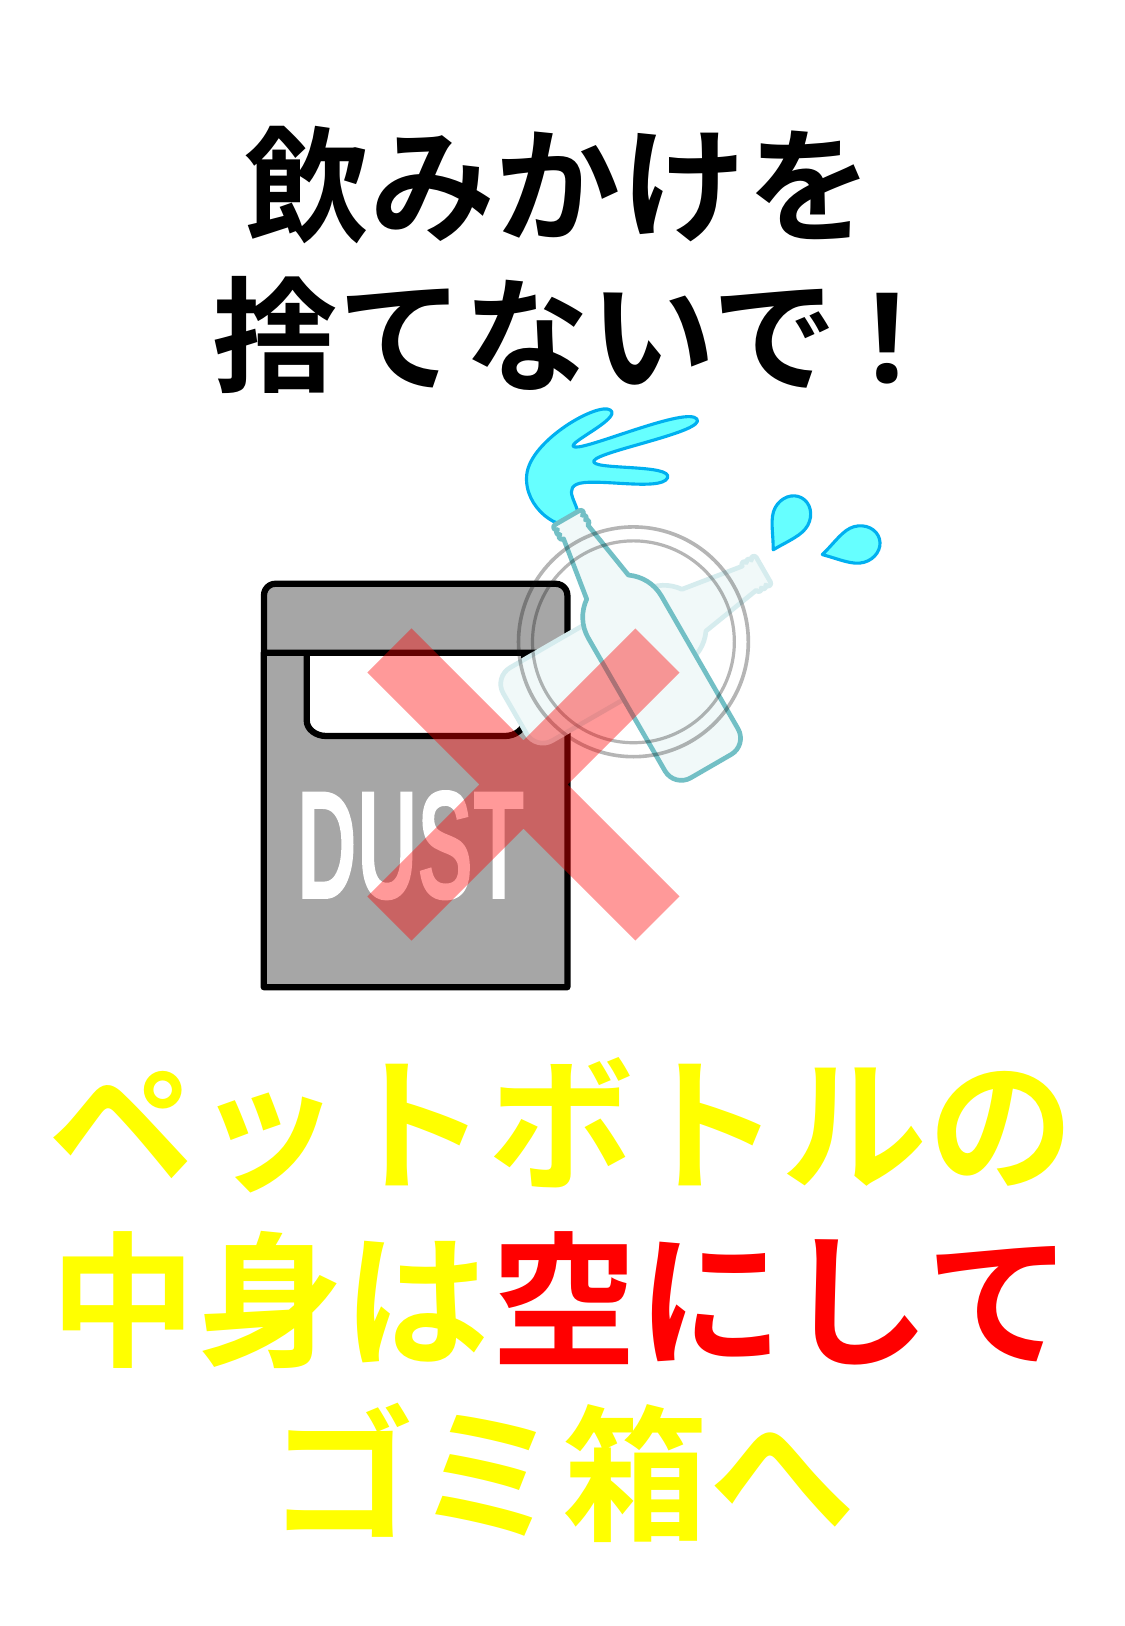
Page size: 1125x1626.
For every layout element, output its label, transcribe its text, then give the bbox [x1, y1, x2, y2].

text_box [263, 408, 881, 1043]
text_box ペットボトルの 中身は空にして ゴミ箱へ [0, 1026, 1125, 1567]
text_box 飲みかけを 捨てないで! [0, 99, 1125, 415]
